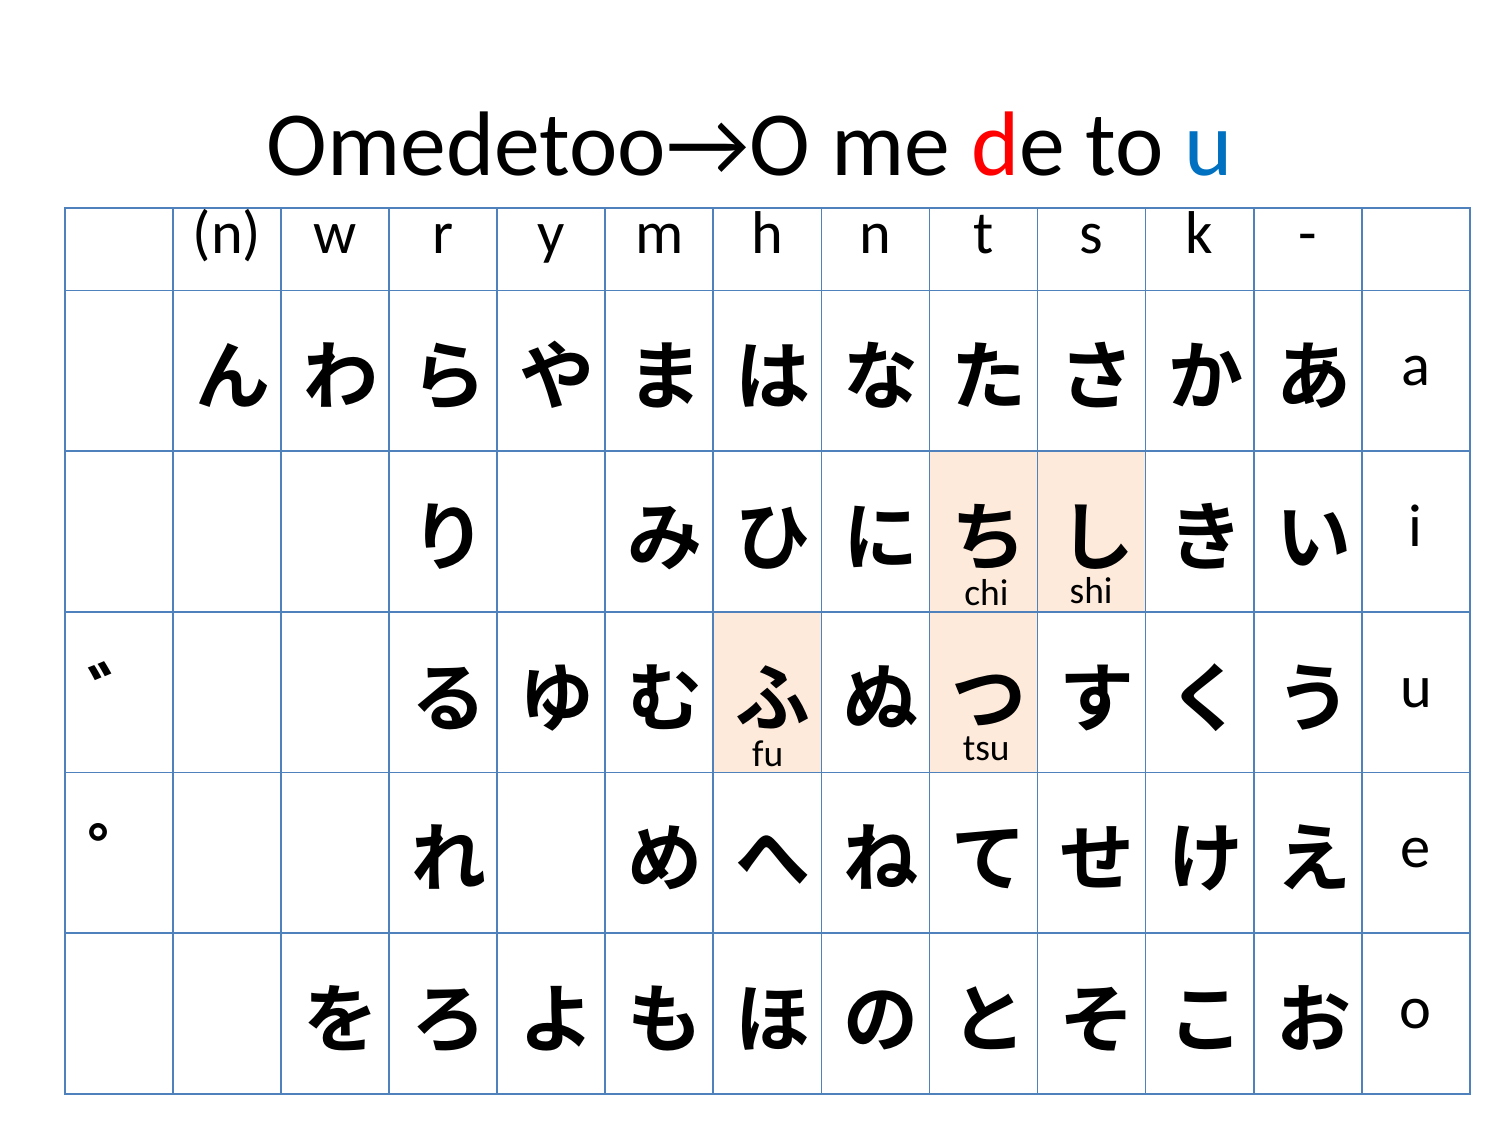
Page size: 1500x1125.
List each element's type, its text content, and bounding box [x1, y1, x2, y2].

table_cell も [606, 934, 712, 1093]
table_cell き [1146, 452, 1253, 611]
table_cell す [1038, 613, 1145, 772]
table_cell [66, 934, 172, 1093]
table_cell ま [606, 291, 712, 450]
table_cell ろ [390, 934, 496, 1093]
table_cell ち [930, 452, 1037, 611]
table_cell ほ [714, 934, 821, 1093]
table_cell [66, 291, 172, 450]
table_cell ひ [714, 452, 821, 611]
table_cell こ [1146, 934, 1253, 1093]
text_box tsu [945, 715, 1028, 776]
table_cell o [1363, 934, 1469, 1093]
table_header h [714, 209, 821, 290]
table_cell の [822, 934, 929, 1093]
table_cell [282, 773, 388, 932]
table_cell け [1146, 773, 1253, 932]
table_cell し [1038, 452, 1145, 611]
table_cell り [390, 452, 496, 611]
table_cell ね [822, 773, 929, 932]
table_header [1363, 209, 1469, 290]
table_cell a [1363, 291, 1469, 450]
table_header k [1146, 209, 1253, 290]
table_cell か [1146, 291, 1253, 450]
table_cell や [498, 291, 604, 450]
table_cell く [1146, 613, 1253, 772]
table_cell [282, 452, 388, 611]
table_cell う [1255, 613, 1361, 772]
table_cell れ [390, 773, 496, 932]
table_cell ゜ [66, 773, 172, 932]
table_cell せ [1038, 773, 1145, 932]
table_cell [498, 773, 604, 932]
table_cell ぬ [822, 613, 929, 772]
table_header s [1038, 209, 1145, 290]
table_cell に [822, 452, 929, 611]
table_cell [174, 452, 280, 611]
table_cell お [1255, 934, 1361, 1093]
table_cell る [390, 613, 496, 772]
table_cell ゛ [66, 613, 172, 772]
table_cell わ [282, 291, 388, 450]
text_box fu [726, 721, 809, 781]
table_cell な [822, 291, 929, 450]
table_cell [66, 452, 172, 611]
table_cell ら [390, 291, 496, 450]
table_header y [498, 209, 604, 290]
table_cell u [1363, 613, 1469, 772]
table_cell を [282, 934, 388, 1093]
table_cell つ [930, 613, 1037, 772]
table_cell む [606, 613, 712, 772]
table_cell i [1363, 452, 1469, 611]
table_header n [822, 209, 929, 290]
table_header - [1255, 209, 1361, 290]
table_cell [174, 773, 280, 932]
table_header [66, 209, 172, 290]
table_header t [930, 209, 1037, 290]
table_header w [282, 209, 388, 290]
table_cell み [606, 452, 712, 611]
table_cell そ [1038, 934, 1145, 1093]
table_cell [174, 613, 280, 772]
table_cell e [1363, 773, 1469, 932]
table_cell い [1255, 452, 1361, 611]
table_cell [282, 613, 388, 772]
title Omedetoo→O me de to u [75, 45, 1425, 207]
table_cell ん [174, 291, 280, 450]
table_cell ゆ [498, 613, 604, 772]
table_cell は [714, 291, 821, 450]
table_cell さ [1038, 291, 1145, 450]
table_header r [390, 209, 496, 290]
table_cell え [1255, 773, 1361, 932]
text_box shi [1049, 558, 1133, 619]
table_cell へ [714, 773, 821, 932]
table_cell め [606, 773, 712, 932]
table_cell [498, 452, 604, 611]
table_header m [606, 209, 712, 290]
table_header (n) [174, 209, 280, 290]
table_cell と [930, 934, 1037, 1093]
table_cell た [930, 291, 1037, 450]
text_box chi [945, 560, 1028, 621]
table_cell て [930, 773, 1037, 932]
table_cell よ [498, 934, 604, 1093]
table_cell あ [1255, 291, 1361, 450]
table_cell ふ [714, 613, 821, 772]
table_cell [174, 934, 280, 1093]
